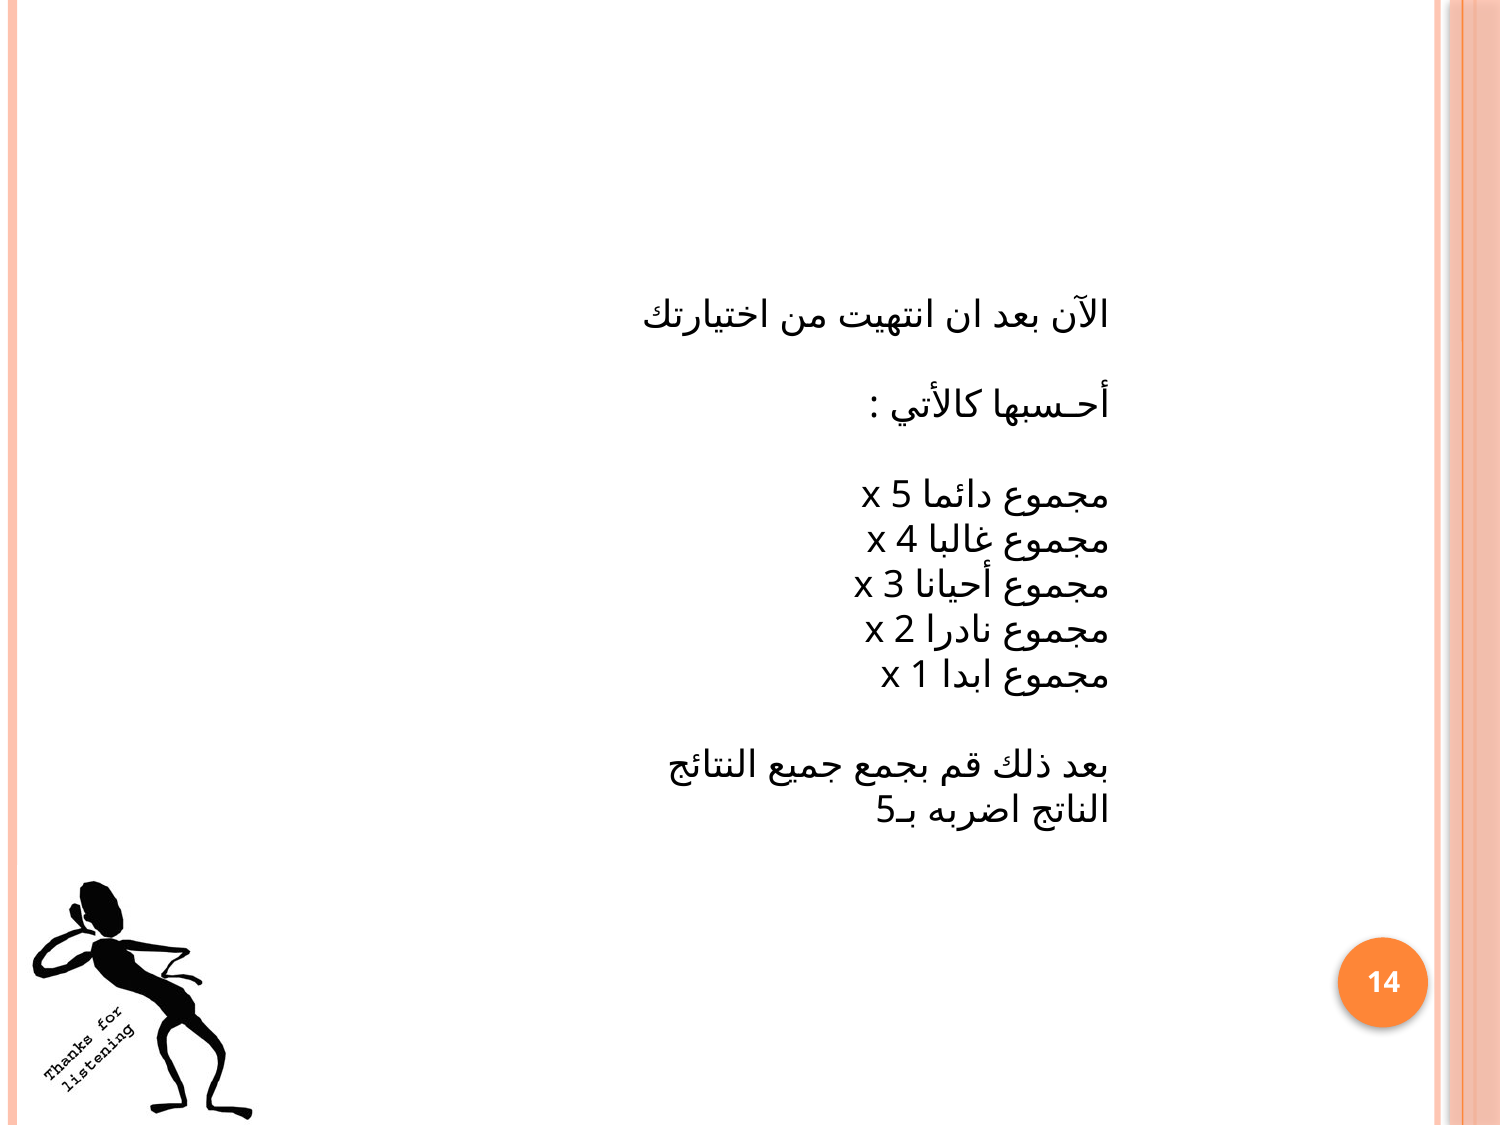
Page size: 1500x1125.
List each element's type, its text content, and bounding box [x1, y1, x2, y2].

slide_number 14 [1333, 940, 1434, 1027]
picture [17, 864, 269, 1125]
text_box الآن بعد ان انتهيت من اختيارتك أحـسبها كالأتي : مجموع دائما x 5 مجموع غالبا x 4 مجموع أحيانا x 3 مجموع نادرا x 2 مجموع ابدا x 1 بعد ذلك قم بجمع جميع النتائج الناتج اضربه بـ5 [374, 282, 1125, 837]
